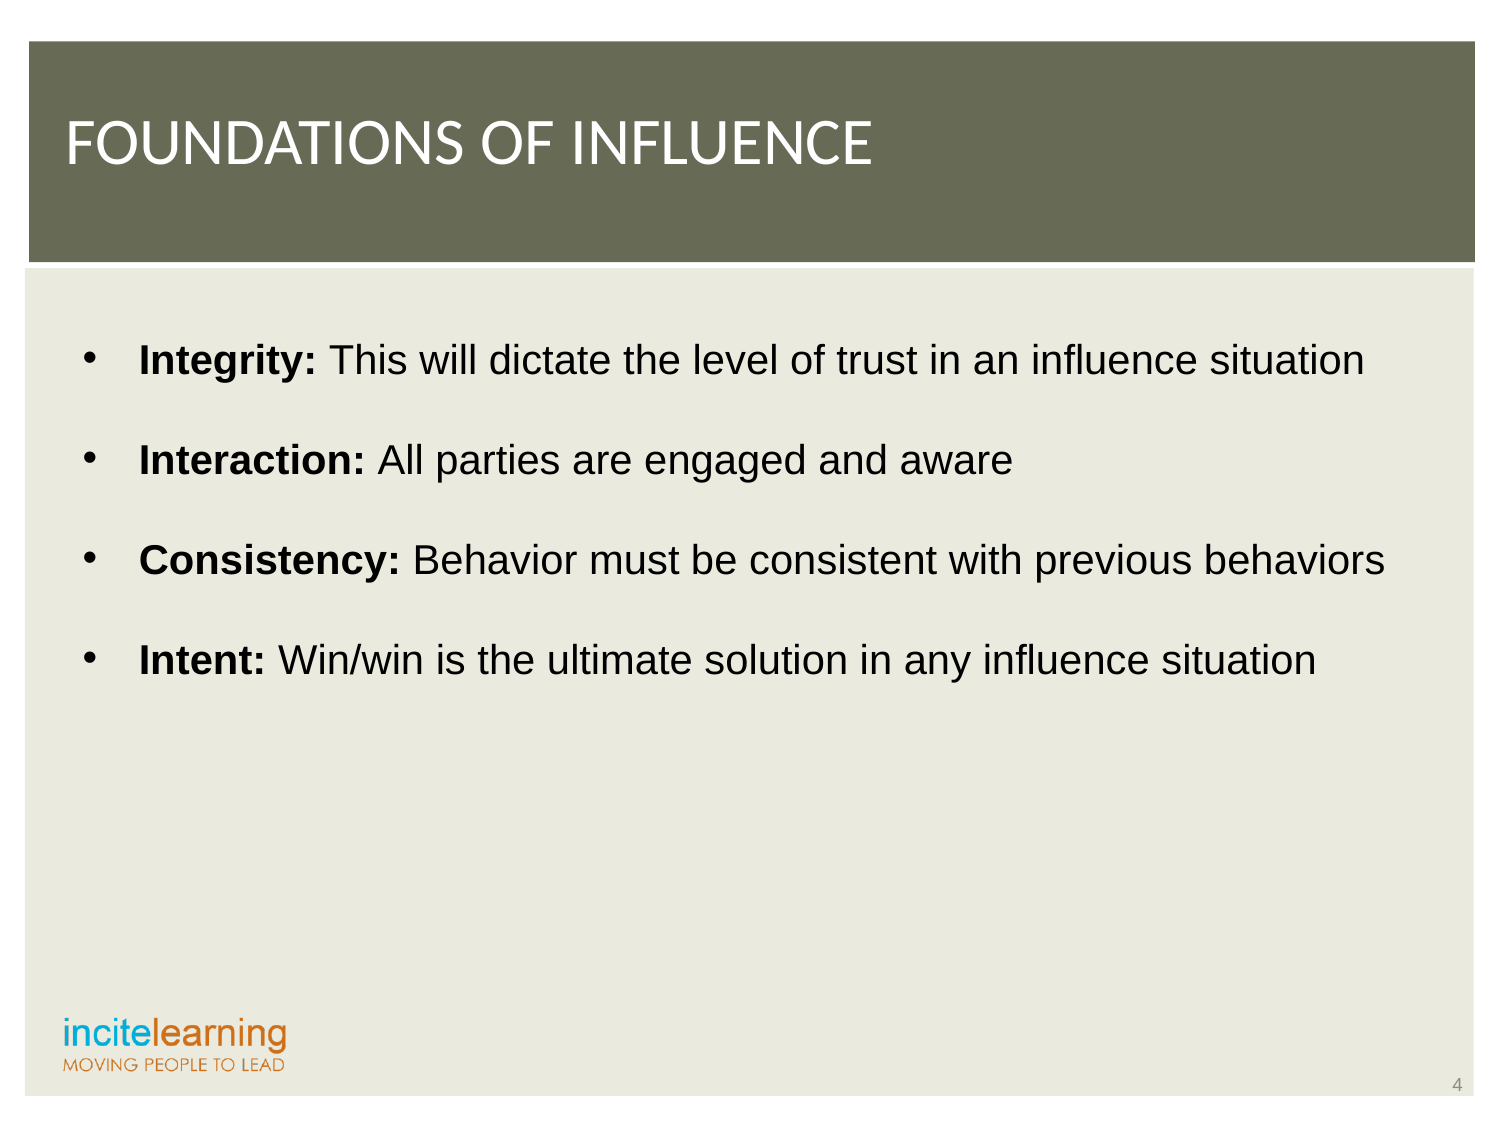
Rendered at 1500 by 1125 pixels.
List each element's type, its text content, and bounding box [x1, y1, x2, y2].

title Foundations of Influence [50, 99, 1400, 175]
picture [62, 1012, 288, 1076]
text_box Integrity: This will dictate the level of trust in an influence situation Interaction: All parties are engaged and aware Consistency: Behavior must be consistent with previous behaviors Intent: Win/win is the ultimate solution in any influence situation [75, 324, 1400, 691]
